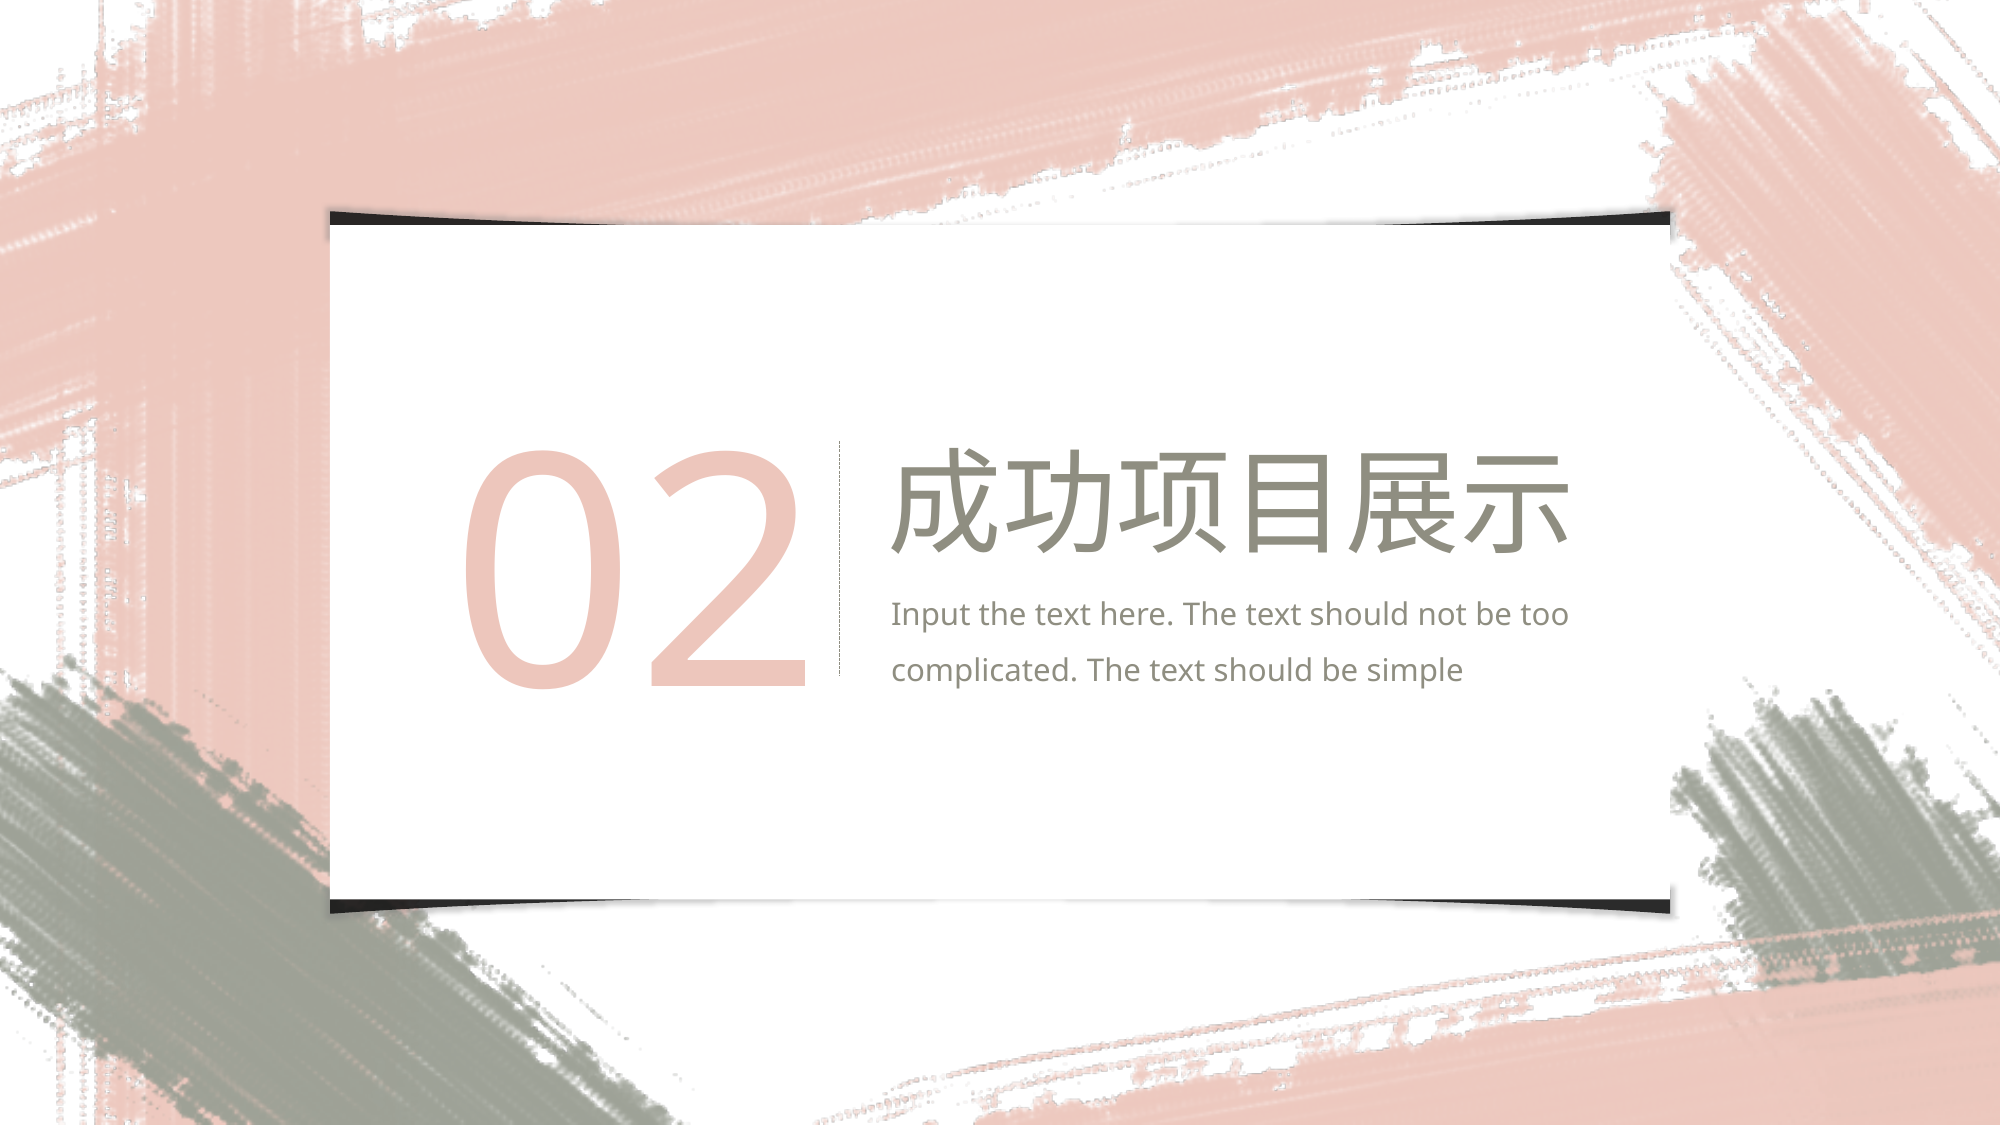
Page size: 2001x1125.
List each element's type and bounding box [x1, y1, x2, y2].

picture [0, 0, 2000, 1125]
text_box [329, 211, 1670, 914]
